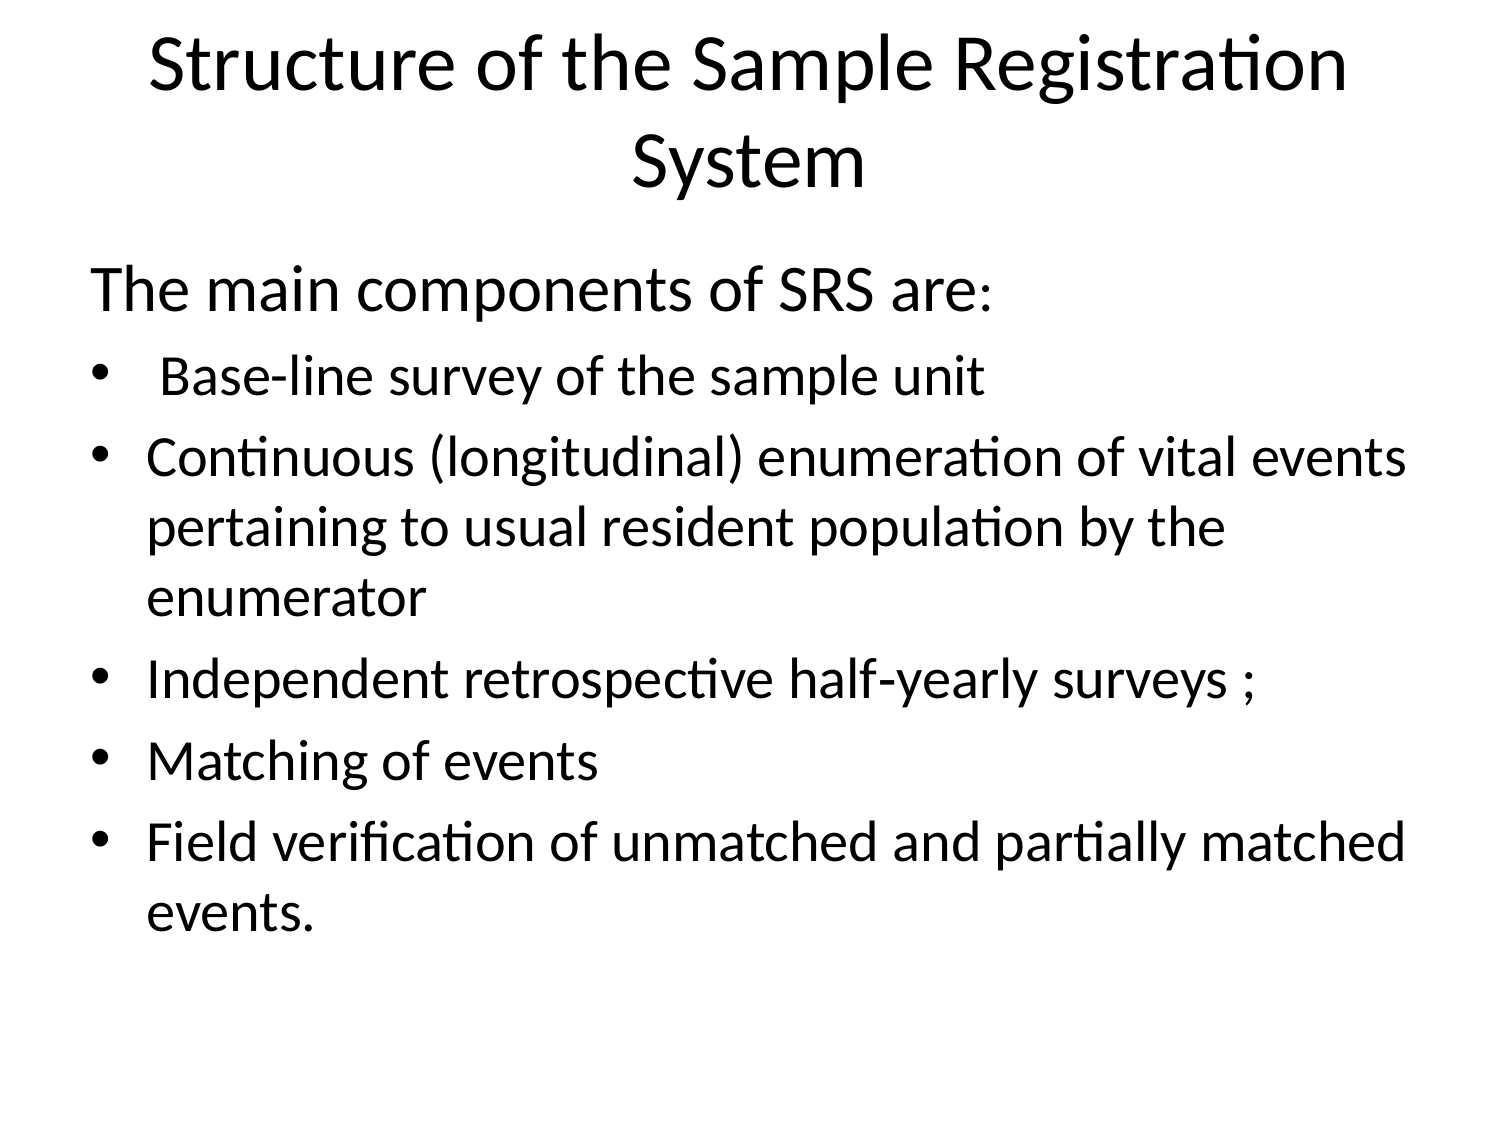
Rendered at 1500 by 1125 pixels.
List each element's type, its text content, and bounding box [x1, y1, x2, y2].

list The main components of SRS are: Base-line survey of the sample unit Continuous (longitudinal) enumeration of vital events pertaining to usual resident population by the enumerator Independent retrospective half‑yearly surveys ; Matching of events Field verification of unmatched and partially matched events. [75, 237, 1425, 1125]
title Structure of the Sample Registration System [75, 0, 1425, 213]
